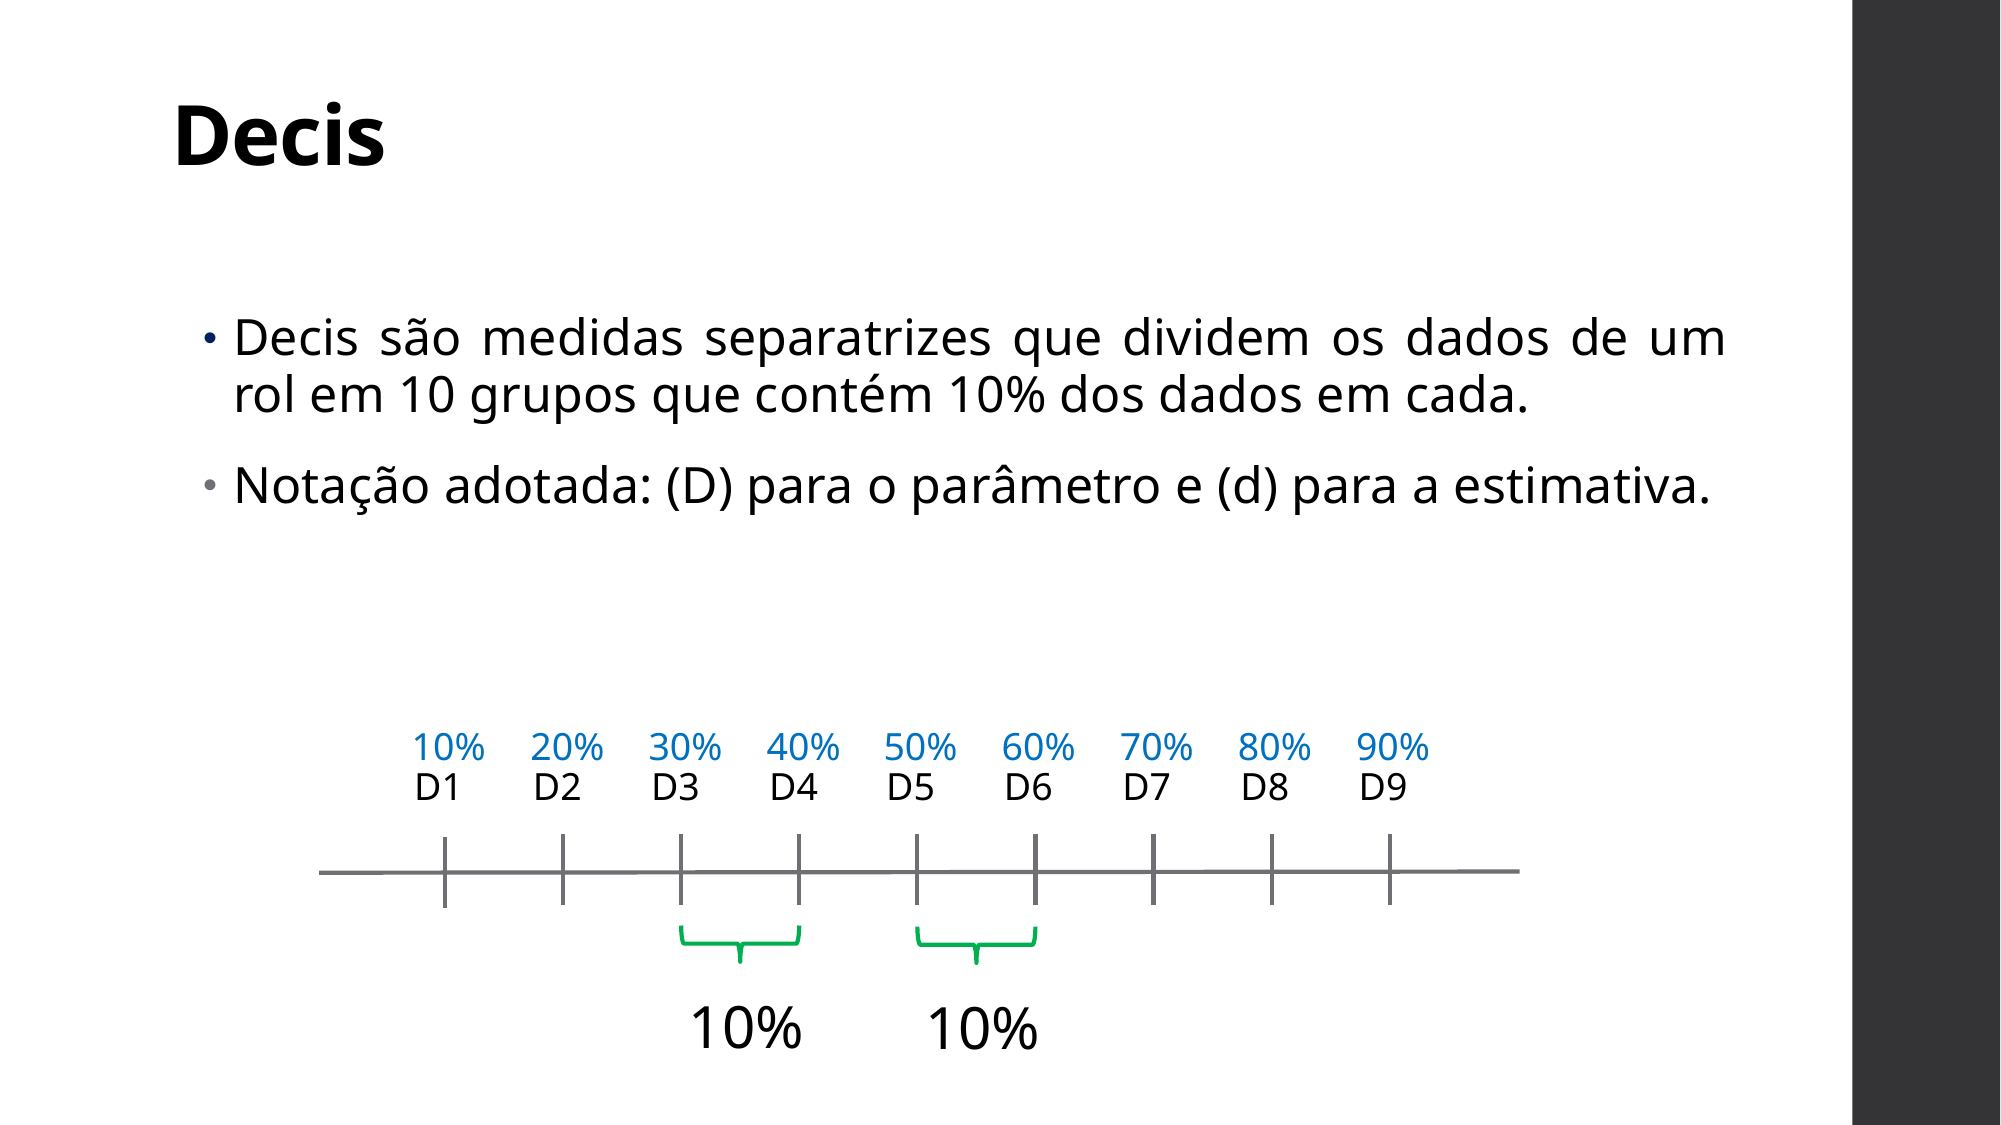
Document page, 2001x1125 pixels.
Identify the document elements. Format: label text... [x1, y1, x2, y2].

text_box D1 [399, 776, 479, 816]
title Decis [156, 59, 1746, 192]
text_box 80% [1223, 715, 1327, 776]
text_box D4 [754, 776, 834, 816]
text_box [916, 926, 1037, 964]
text_box D5 [871, 776, 950, 816]
text_box D9 [1343, 776, 1423, 816]
text_box D7 [1107, 776, 1187, 816]
text_box 90% [1341, 715, 1446, 776]
text_box 50% [868, 715, 973, 776]
text_box 10% [396, 715, 501, 776]
text_box 70% [1104, 715, 1209, 776]
text_box D2 [518, 776, 597, 816]
list Decis são medidas separatrizes que dividem os dados de um rol em 10 grupos que contém 10% dos dados em cada. Notação adotada: (D) para o parâmetro e (d) para a estimativa. [188, 302, 1744, 677]
text_box D8 [1225, 776, 1305, 816]
text_box 10% [674, 983, 819, 1068]
text_box D3 [636, 776, 715, 816]
text_box [680, 925, 800, 963]
text_box 20% [515, 715, 620, 776]
text_box D6 [989, 776, 1069, 816]
text_box 60% [986, 715, 1091, 776]
text_box 30% [633, 715, 738, 776]
text_box 10% [910, 984, 1056, 1069]
text_box 40% [751, 715, 856, 776]
